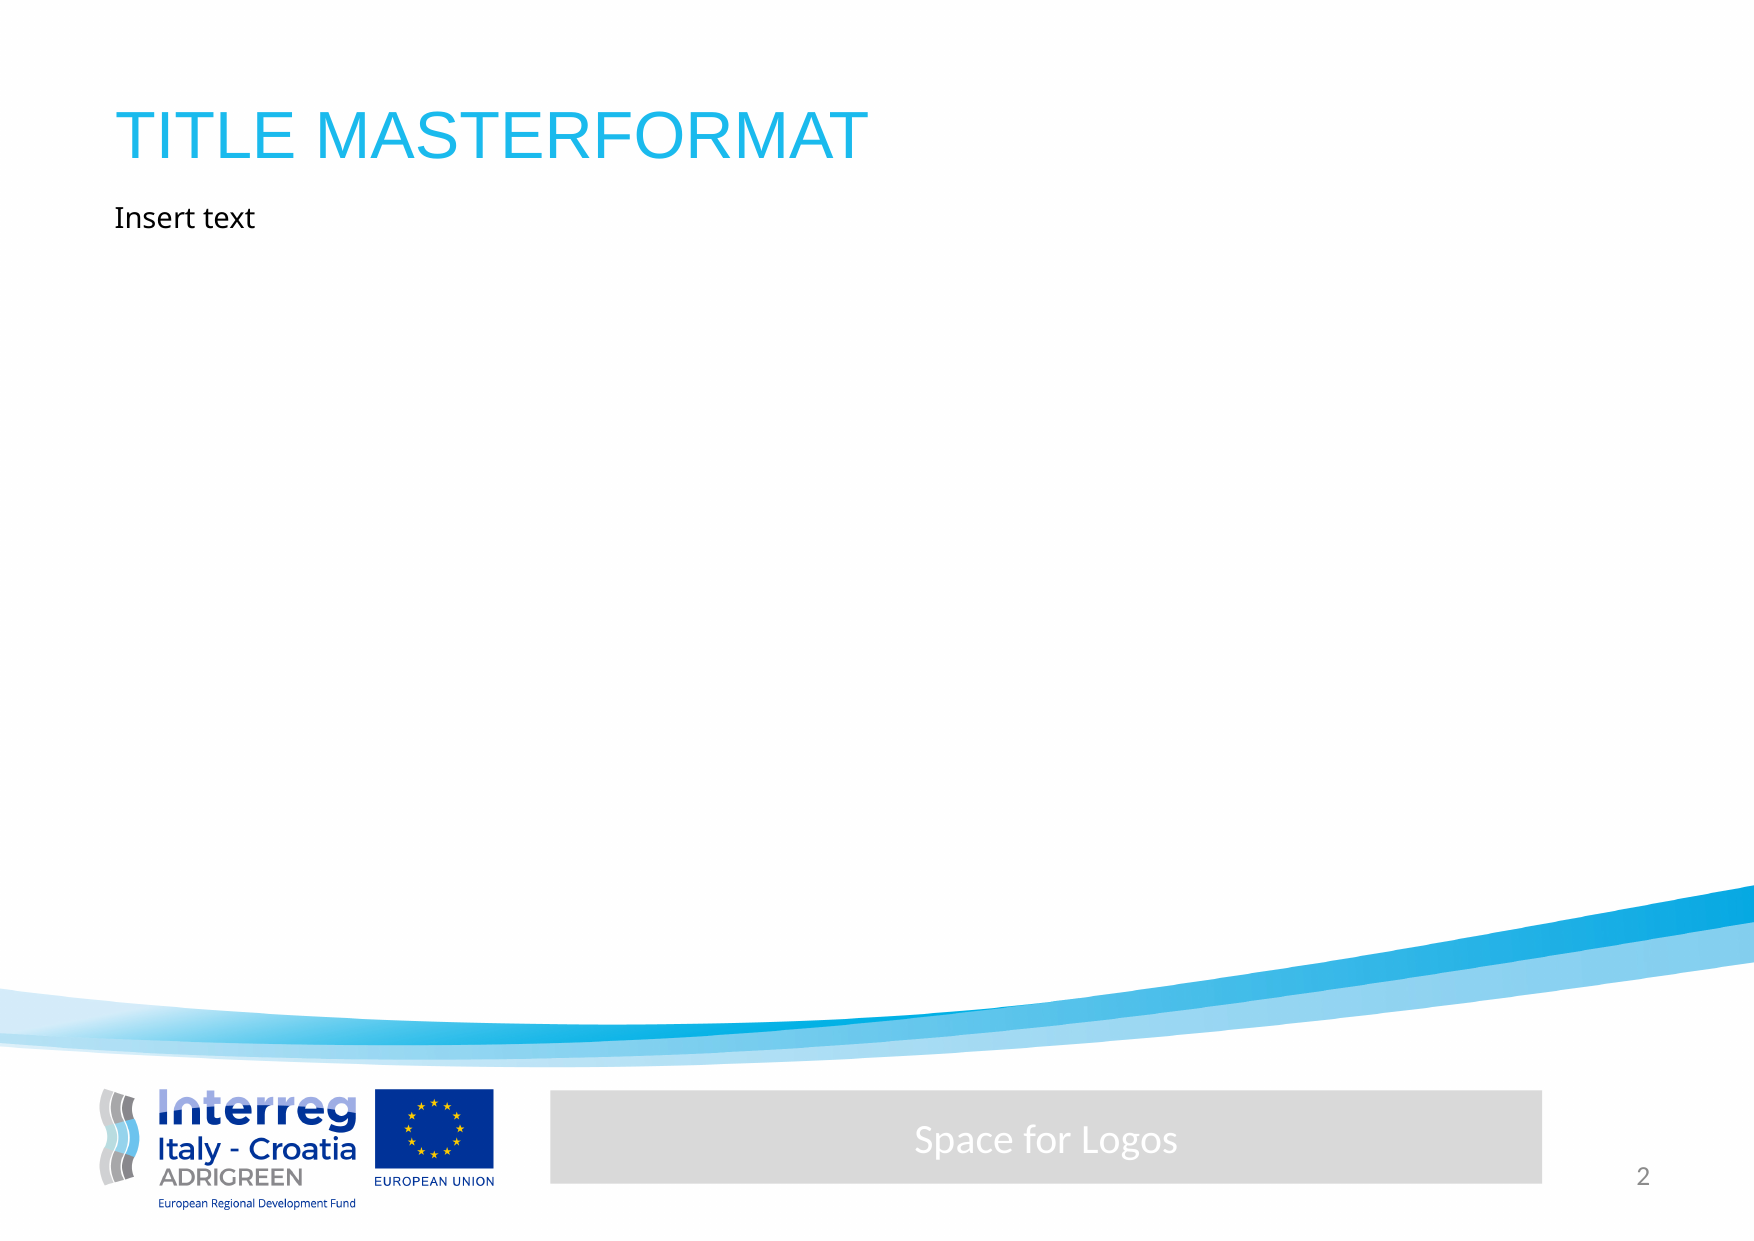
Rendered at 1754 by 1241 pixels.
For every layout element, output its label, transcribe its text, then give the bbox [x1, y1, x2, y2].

text_box Insert text [99, 191, 1658, 851]
slide_number 2 [1607, 1141, 1666, 1208]
text_box Space for Logos [549, 1089, 1543, 1185]
text_box TITLE MASTERFORMAT [97, 83, 1656, 181]
picture [0, 0, 1754, 1241]
